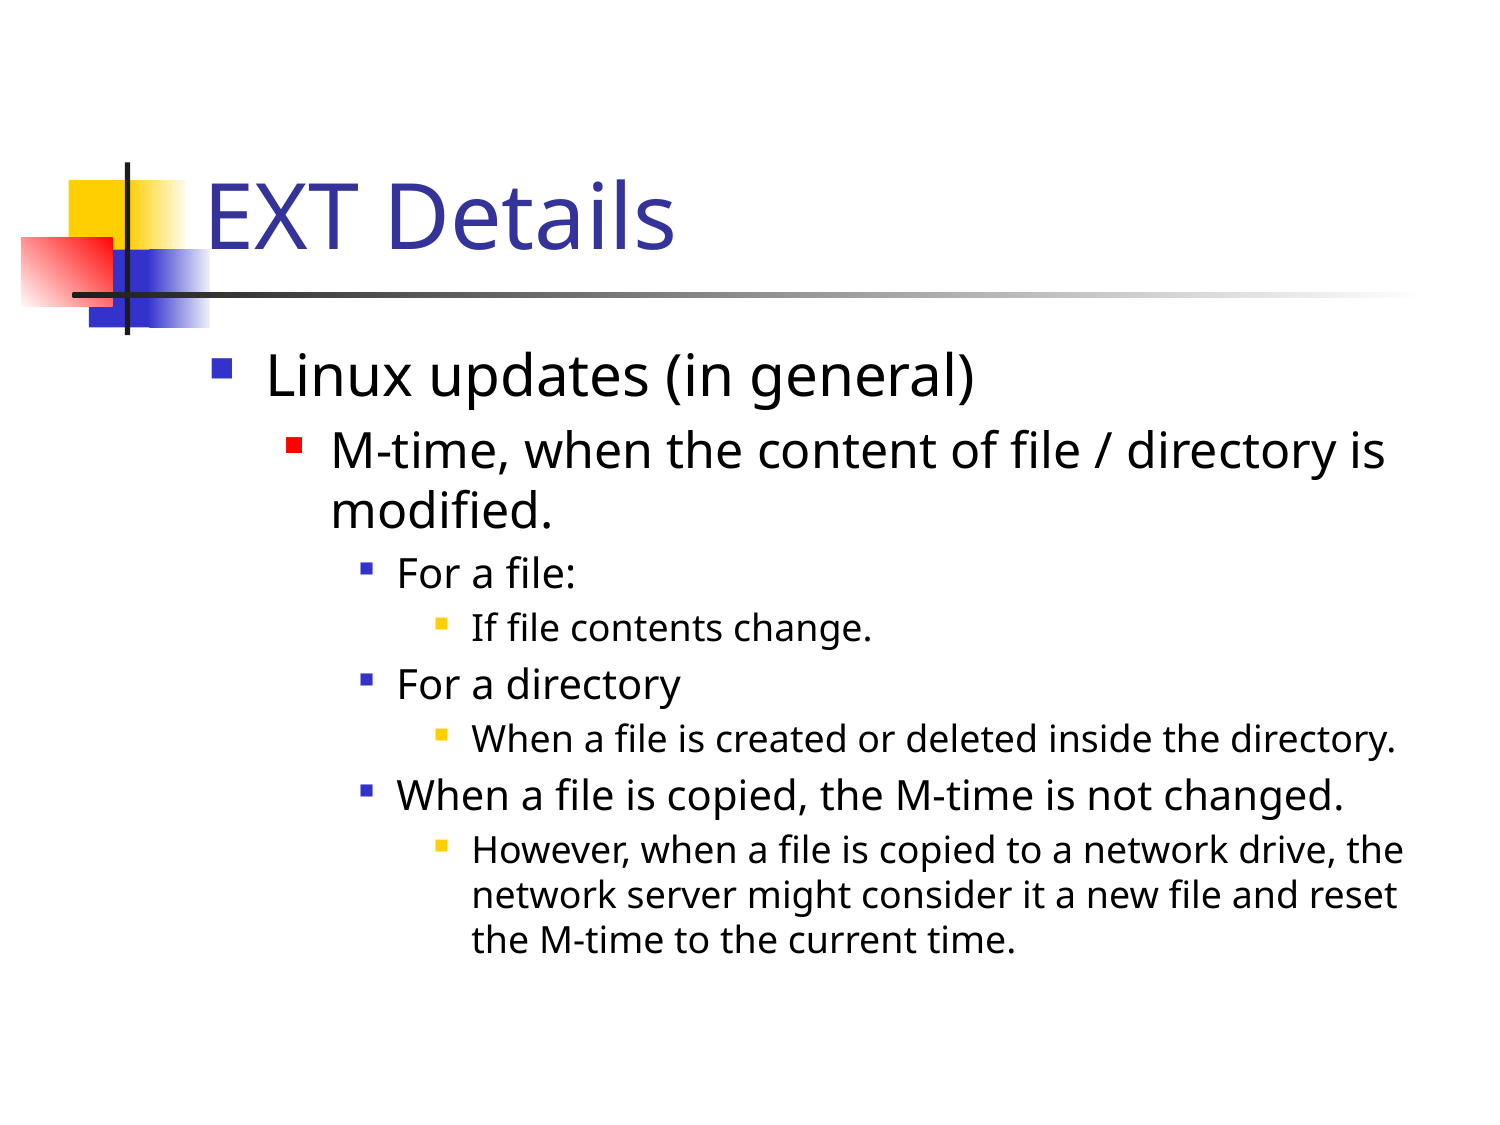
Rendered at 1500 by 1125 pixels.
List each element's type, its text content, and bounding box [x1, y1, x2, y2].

title EXT Details [188, 34, 1468, 276]
list Linux updates (in general) M-time, when the content of file / directory is modified. For a file: If file contents change. For a directory When a file is created or deleted inside the directory. When a file is copied, the M-time is not changed. However, when a file is copied to a network drive, the network server might consider it a new file and reset the M-time to the current time. [193, 330, 1470, 1007]
